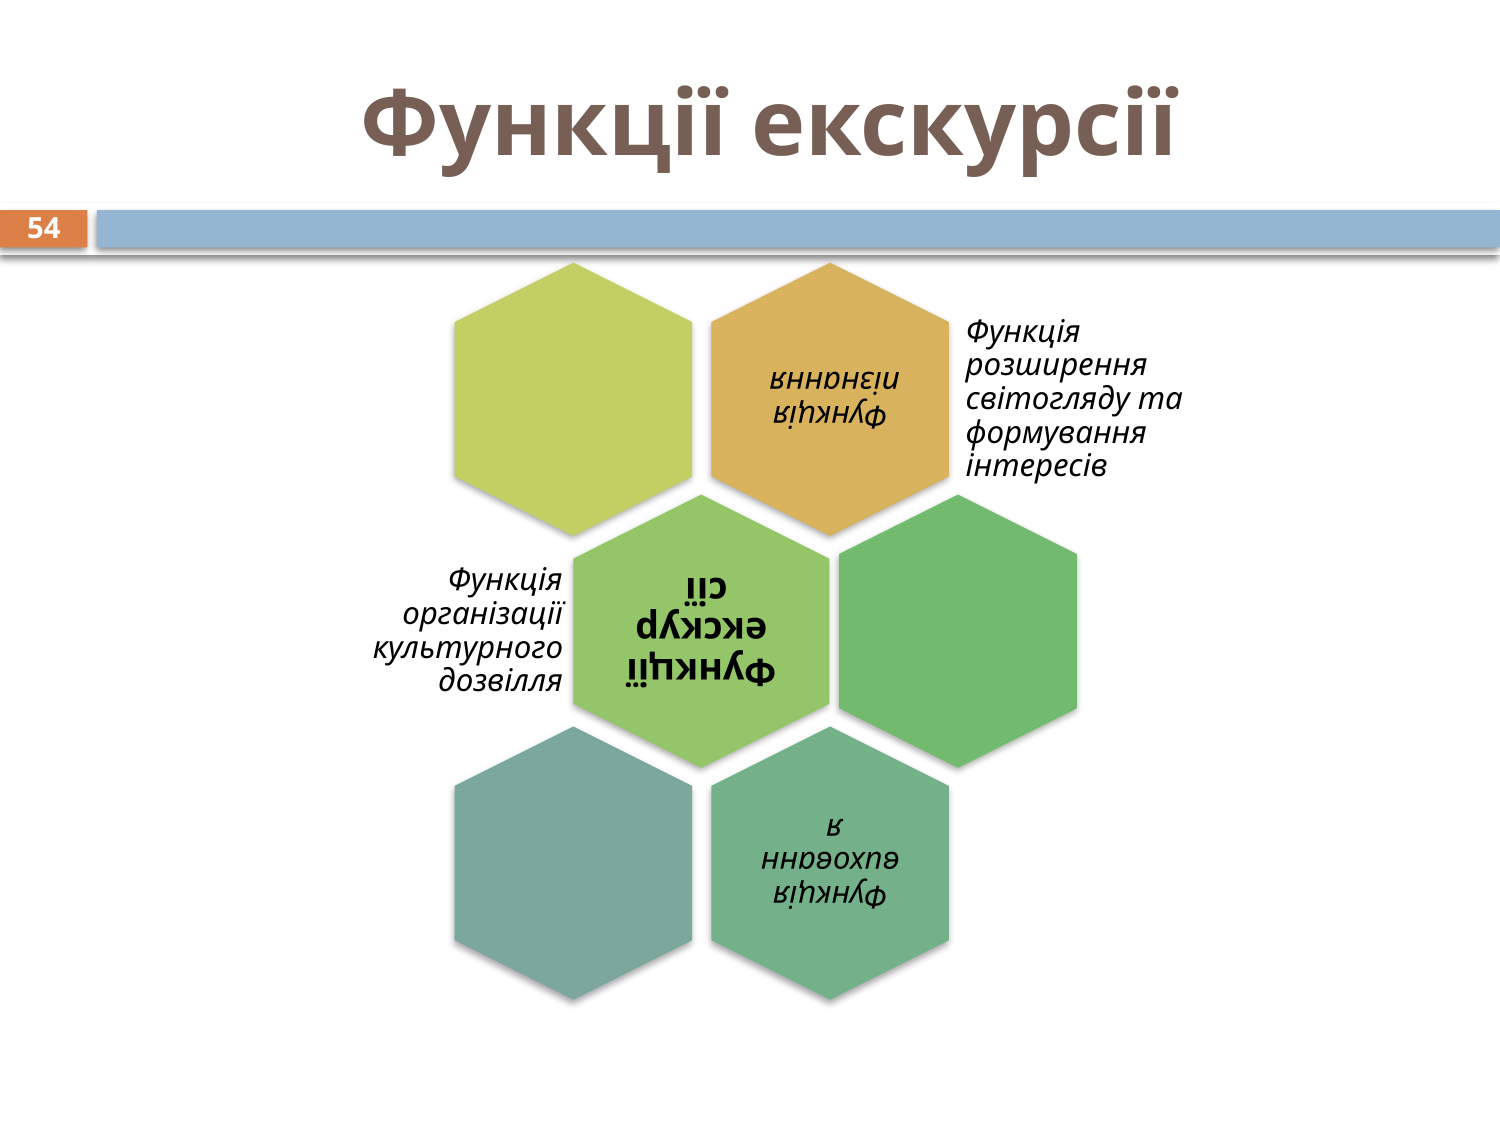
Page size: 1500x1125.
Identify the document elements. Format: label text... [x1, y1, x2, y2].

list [100, 262, 1439, 1001]
title Функції екскурсії [100, 37, 1438, 200]
slide_number 54 [0, 208, 88, 249]
